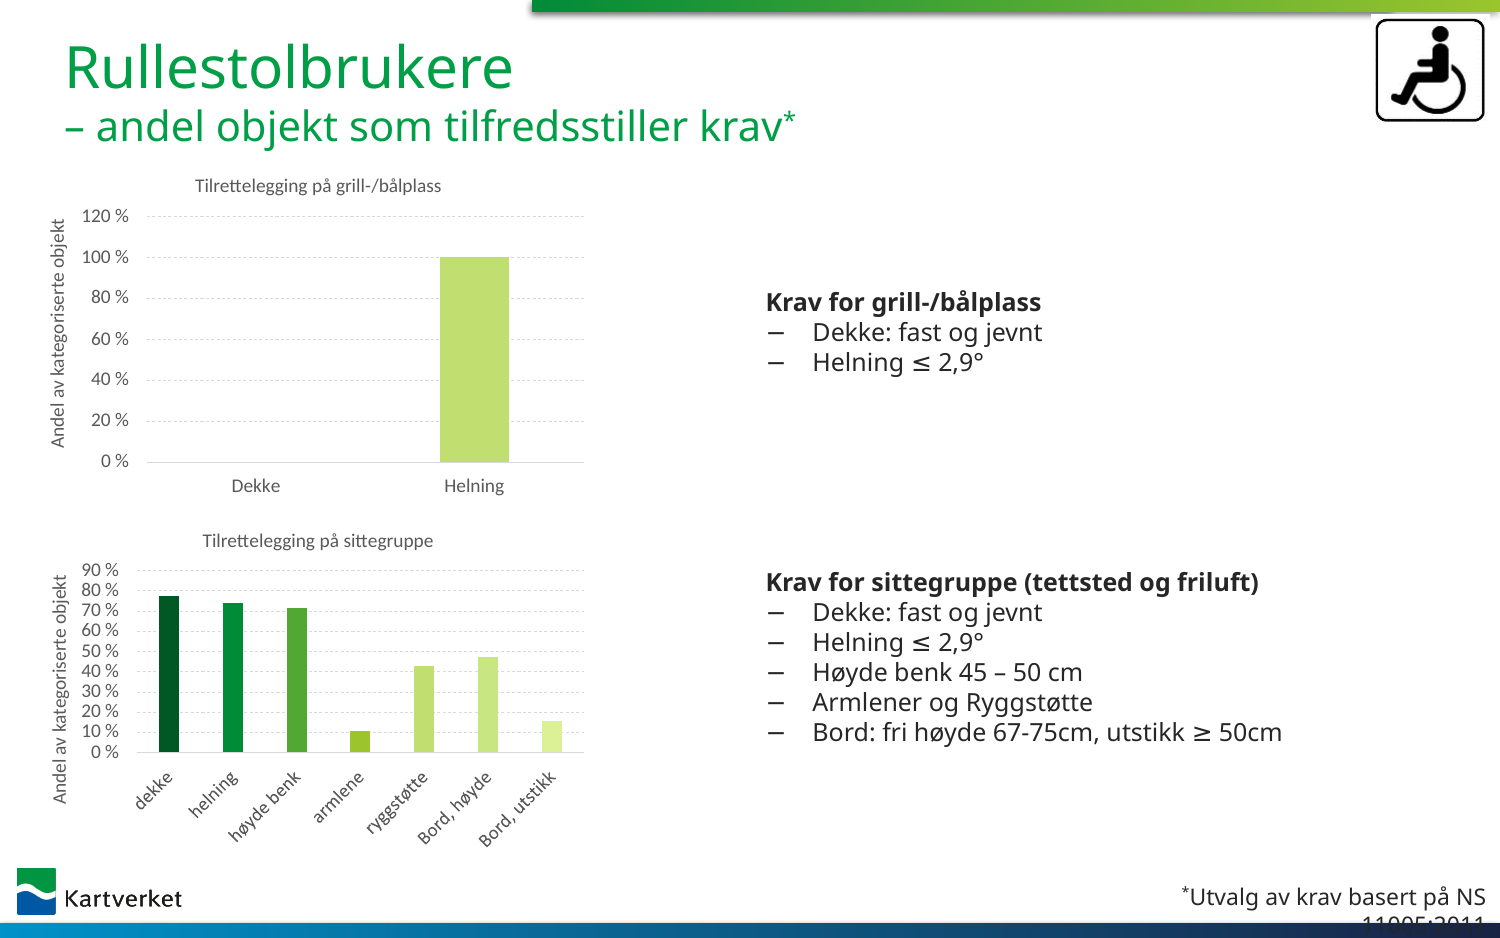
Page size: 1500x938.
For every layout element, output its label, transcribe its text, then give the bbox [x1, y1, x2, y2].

picture [1371, 13, 1491, 127]
text_box Krav for grill-/bålplass Dekke: fast og jevnt Helning ≤ 2,9° [750, 279, 1452, 384]
picture [41, 520, 595, 859]
text_box Rullestolbrukere – andel objekt som tilfredsstiller krav* [49, 14, 1431, 158]
picture [41, 166, 595, 505]
text_box Krav for sittegruppe (tettsted og friluft) Dekke: fast og jevnt Helning ≤ 2,9° Høyde benk 45 – 50 cm Armlener og Ryggstøtte Bord: fri høyde 67-75cm, utstikk ≥ 50cm [750, 559, 1500, 754]
text_box *Utvalg av krav basert på NS 11005:2011 [1068, 873, 1500, 938]
